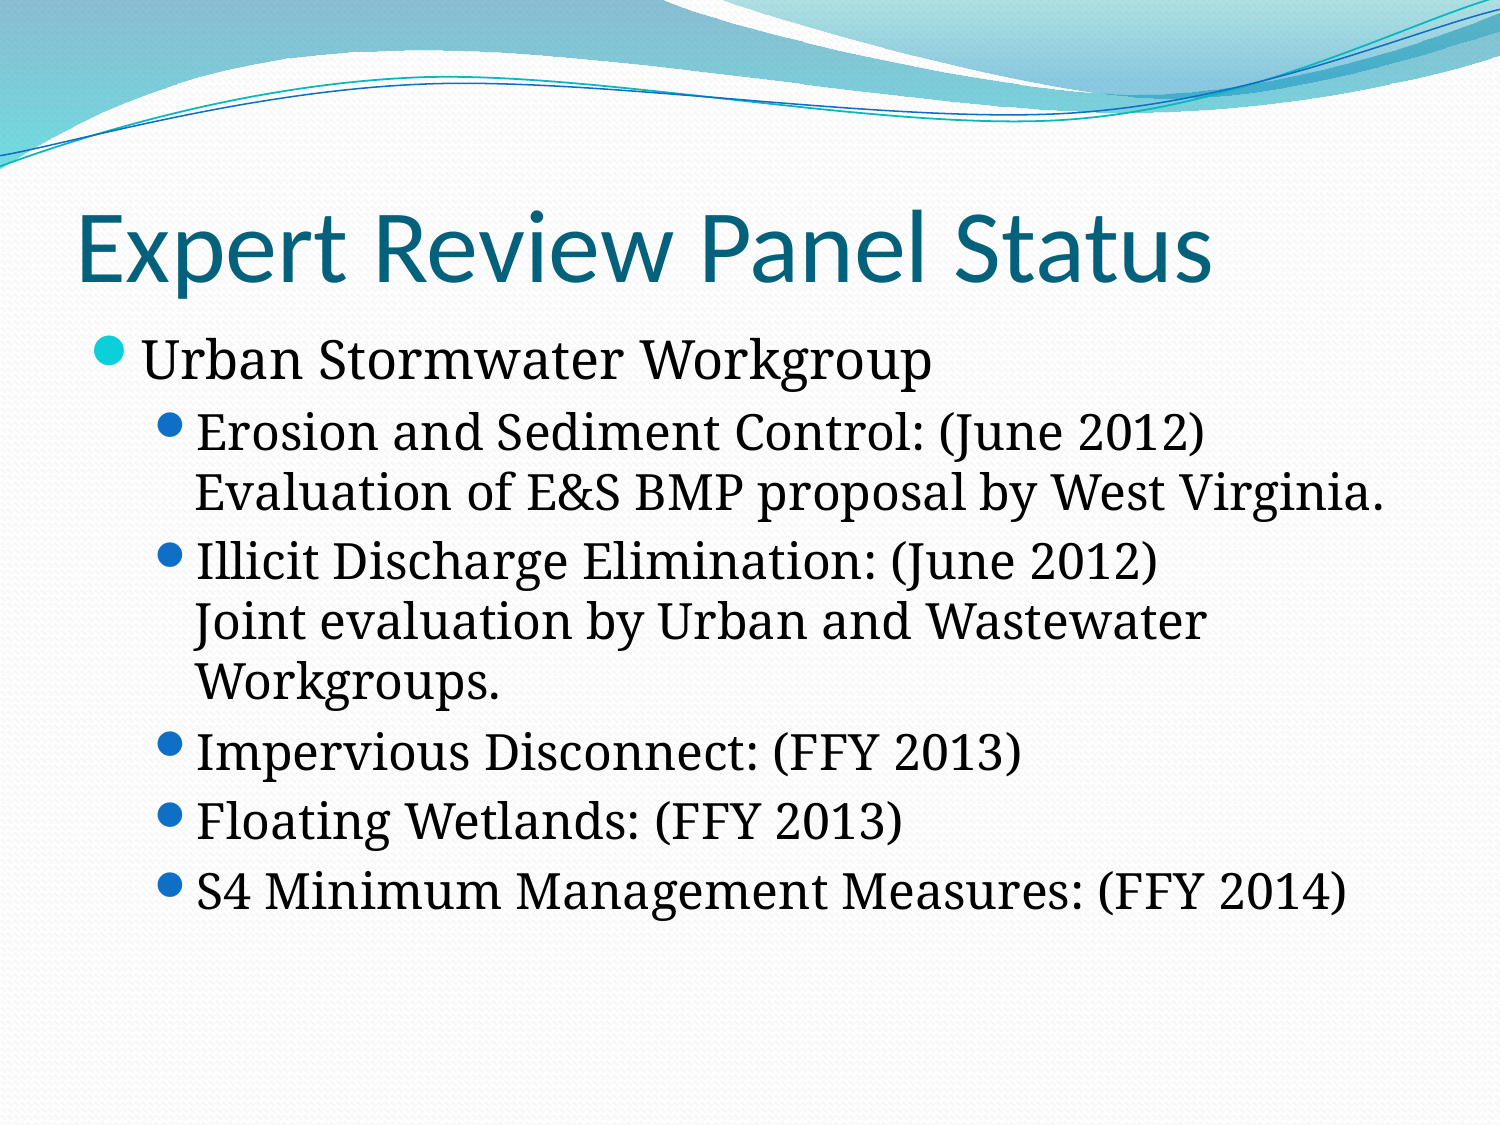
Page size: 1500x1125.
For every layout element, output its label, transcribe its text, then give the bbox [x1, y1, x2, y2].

list Urban Stormwater Workgroup Erosion and Sediment Control: (June 2012) Evaluation of E&S BMP proposal by West Virginia. Illicit Discharge Elimination: (June 2012) Joint evaluation by Urban and Wastewater Workgroups. Impervious Disconnect: (FFY 2013) Floating Wetlands: (FFY 2013) S4 Minimum Management Measures: (FFY 2014) [75, 317, 1425, 1100]
title Expert Review Panel Status [75, 115, 1425, 303]
